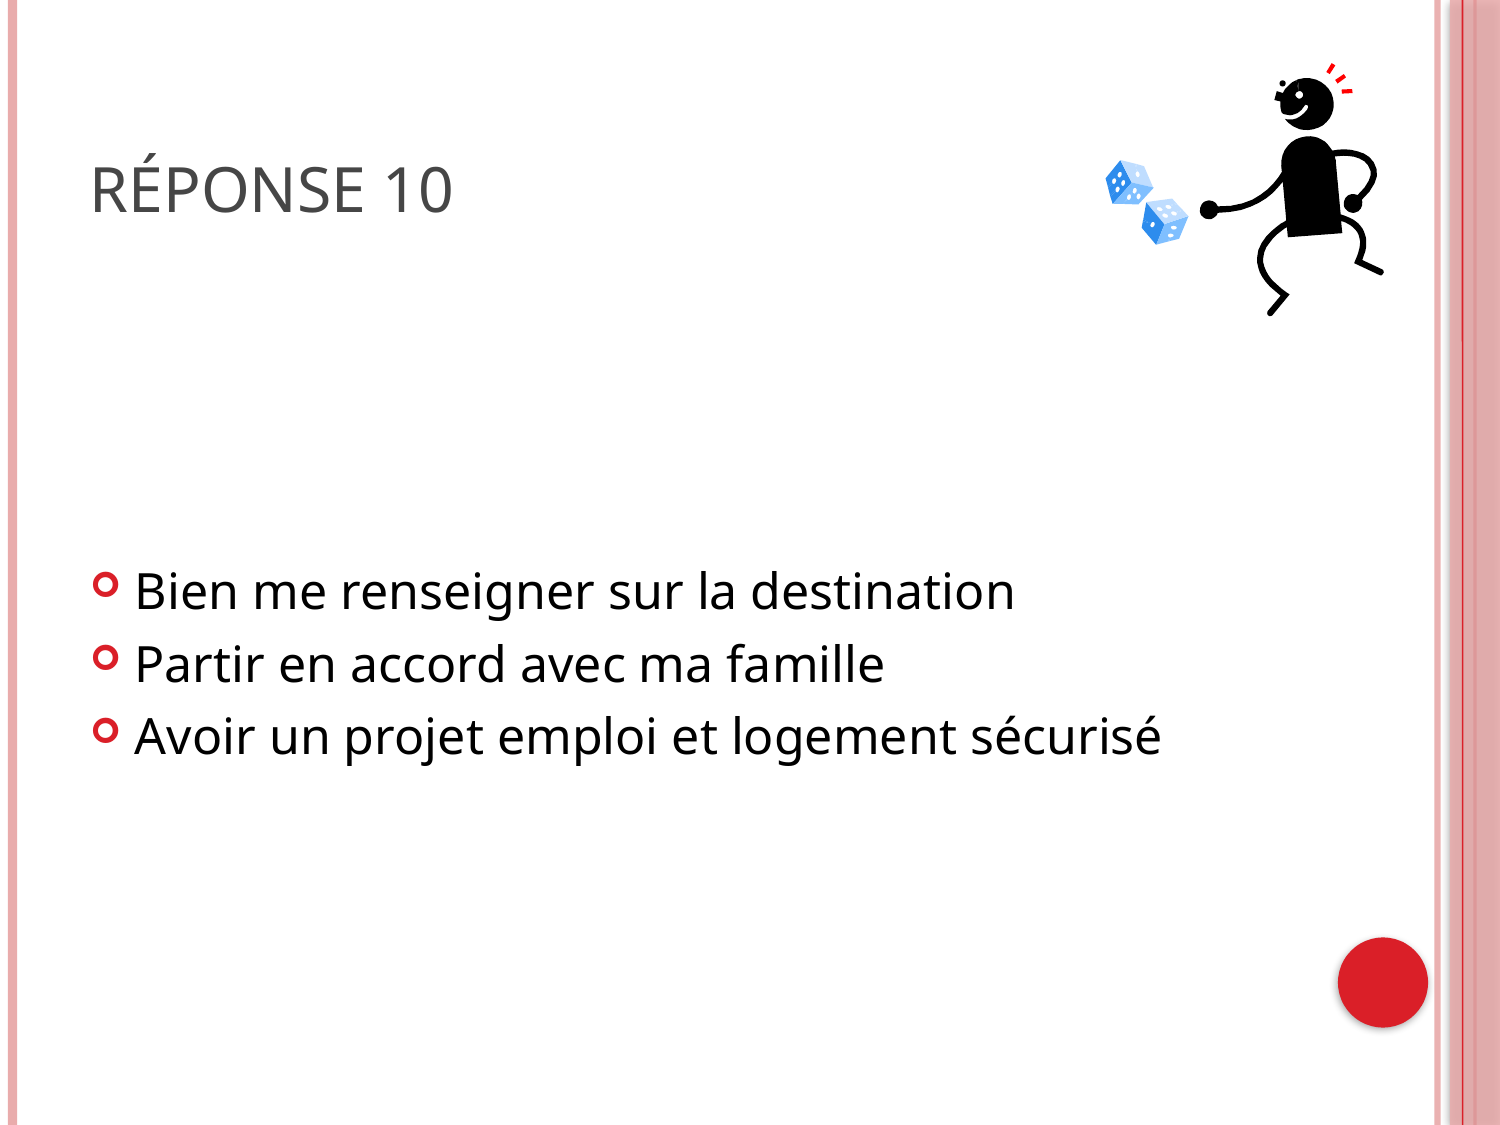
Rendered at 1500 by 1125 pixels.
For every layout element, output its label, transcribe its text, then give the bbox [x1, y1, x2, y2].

title Réponse 10 [75, 45, 1116, 233]
picture [1118, 45, 1413, 305]
list Bien me renseigner sur la destination Partir en accord avec ma famille Avoir un projet emploi et logement sécurisé [74, 262, 1301, 1063]
